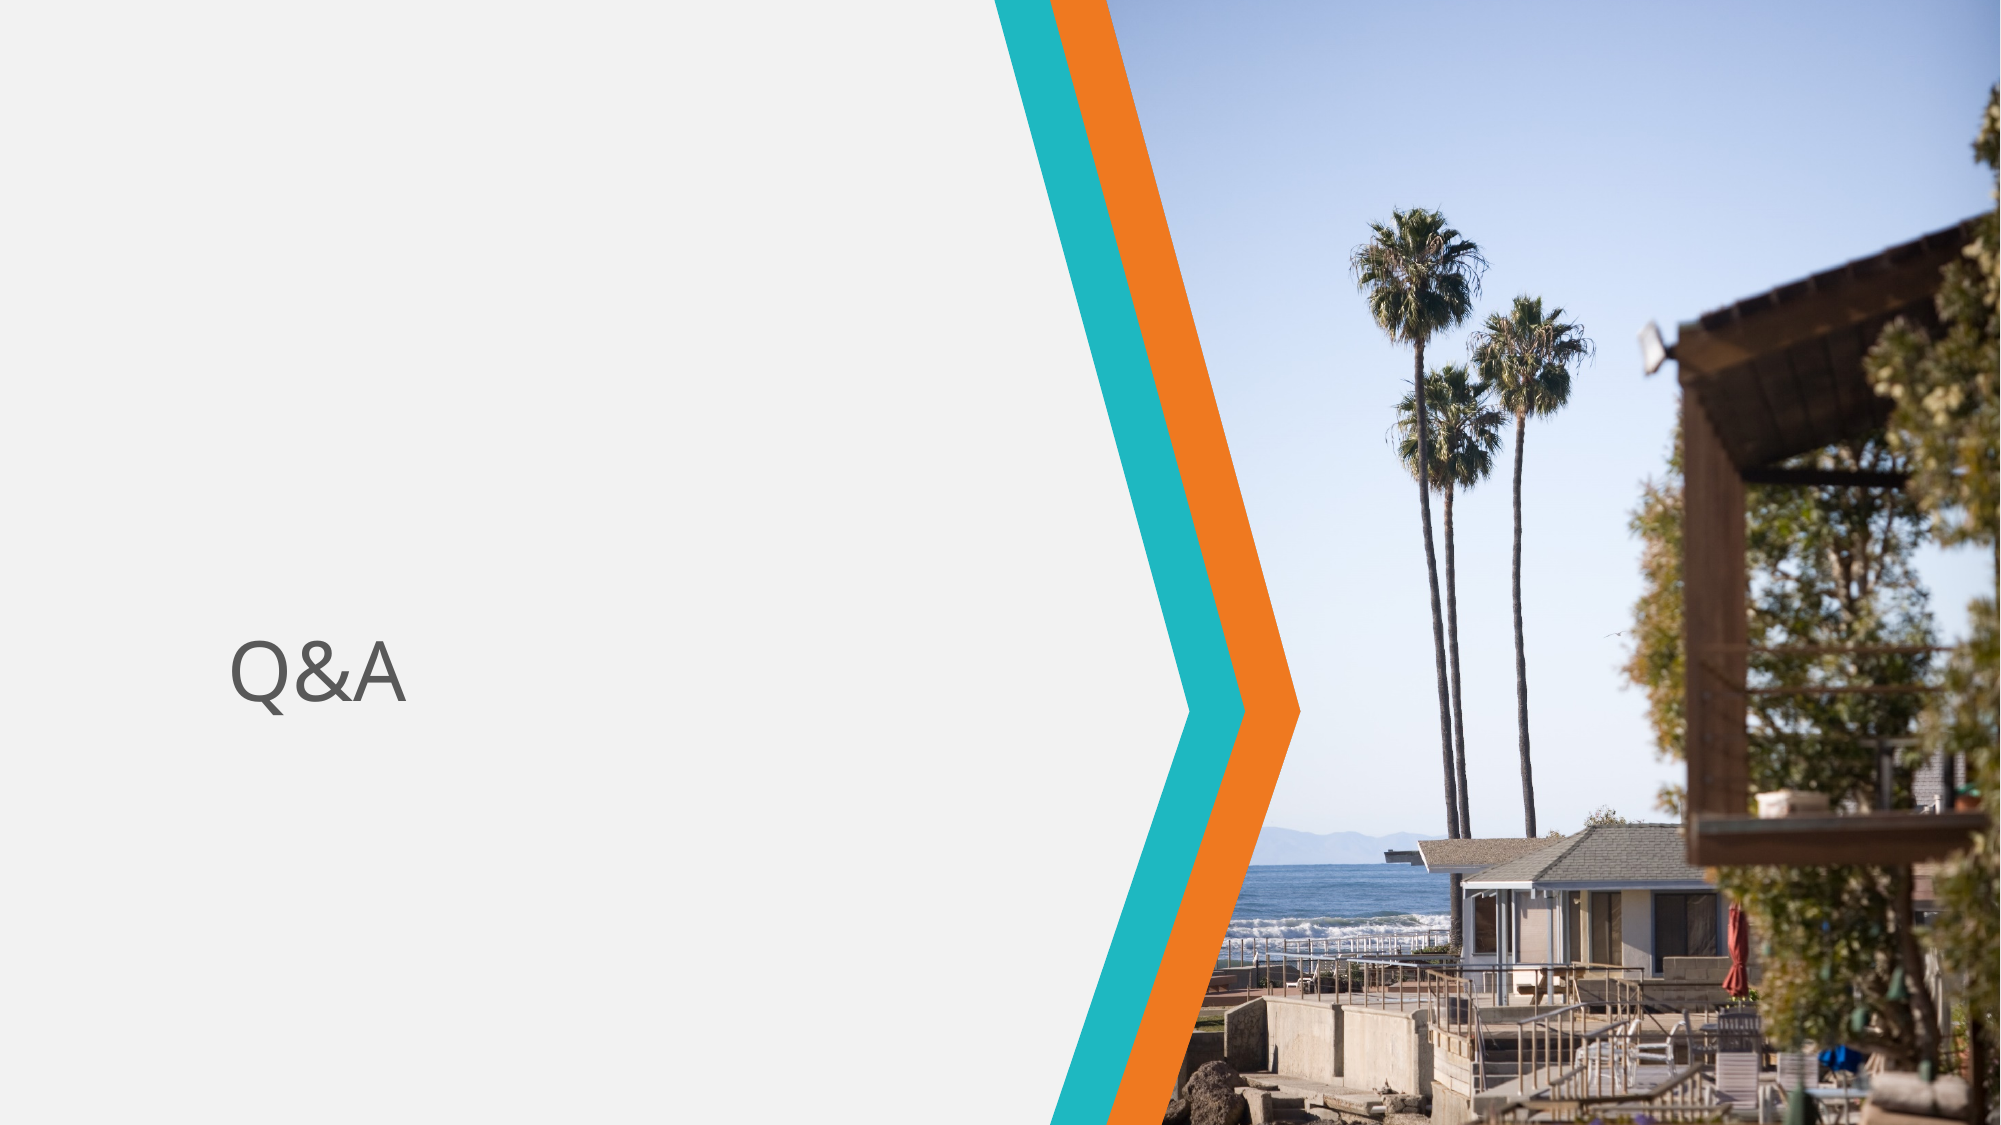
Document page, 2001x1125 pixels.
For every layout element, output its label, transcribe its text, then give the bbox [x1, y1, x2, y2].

title Q&A [212, 307, 1053, 728]
picture [1106, 0, 2000, 1125]
